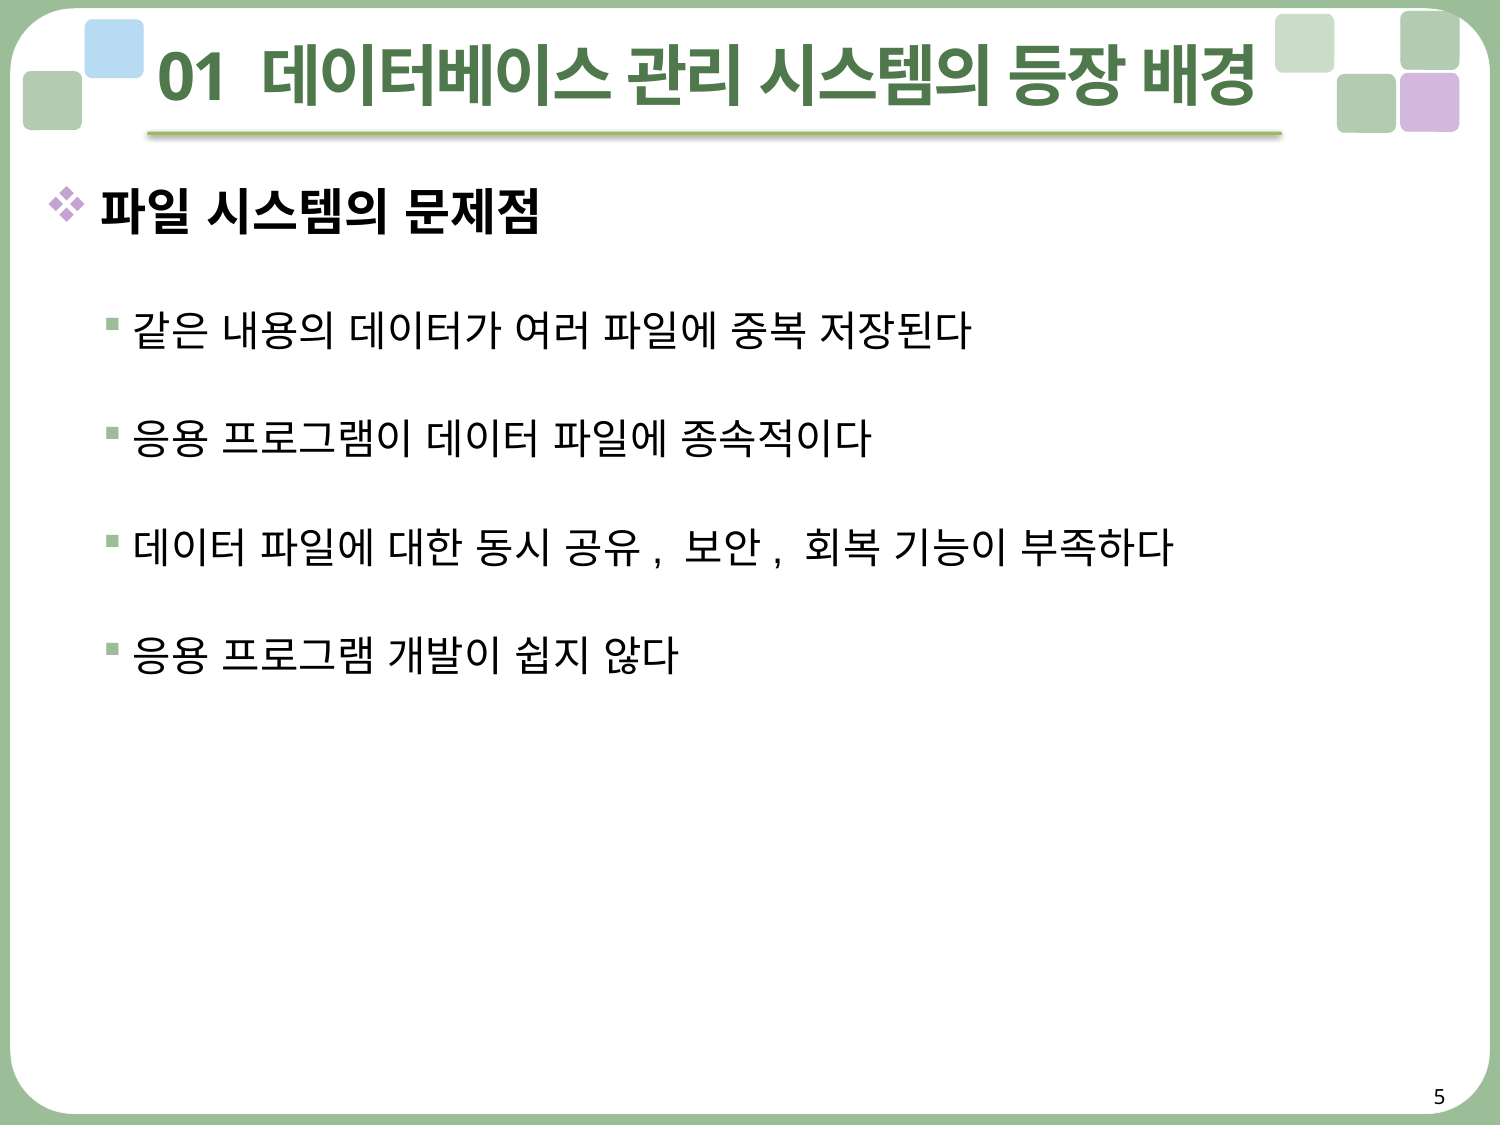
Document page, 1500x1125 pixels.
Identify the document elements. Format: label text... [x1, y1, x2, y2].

title 01 데이터베이스 관리 시스템의 등장 배경 [142, 25, 1459, 123]
picture [0, 0, 1500, 1125]
list 파일 시스템의 문제점 같은 내용의 데이터가 여러 파일에 중복 저장된다 응용 프로그램이 데이터 파일에 종속적이다 데이터 파일에 대한 동시 공유, 보안, 회복 기능이 부족하다 응용 프로그램 개발이 쉽지 않다 [29, 172, 1459, 1083]
